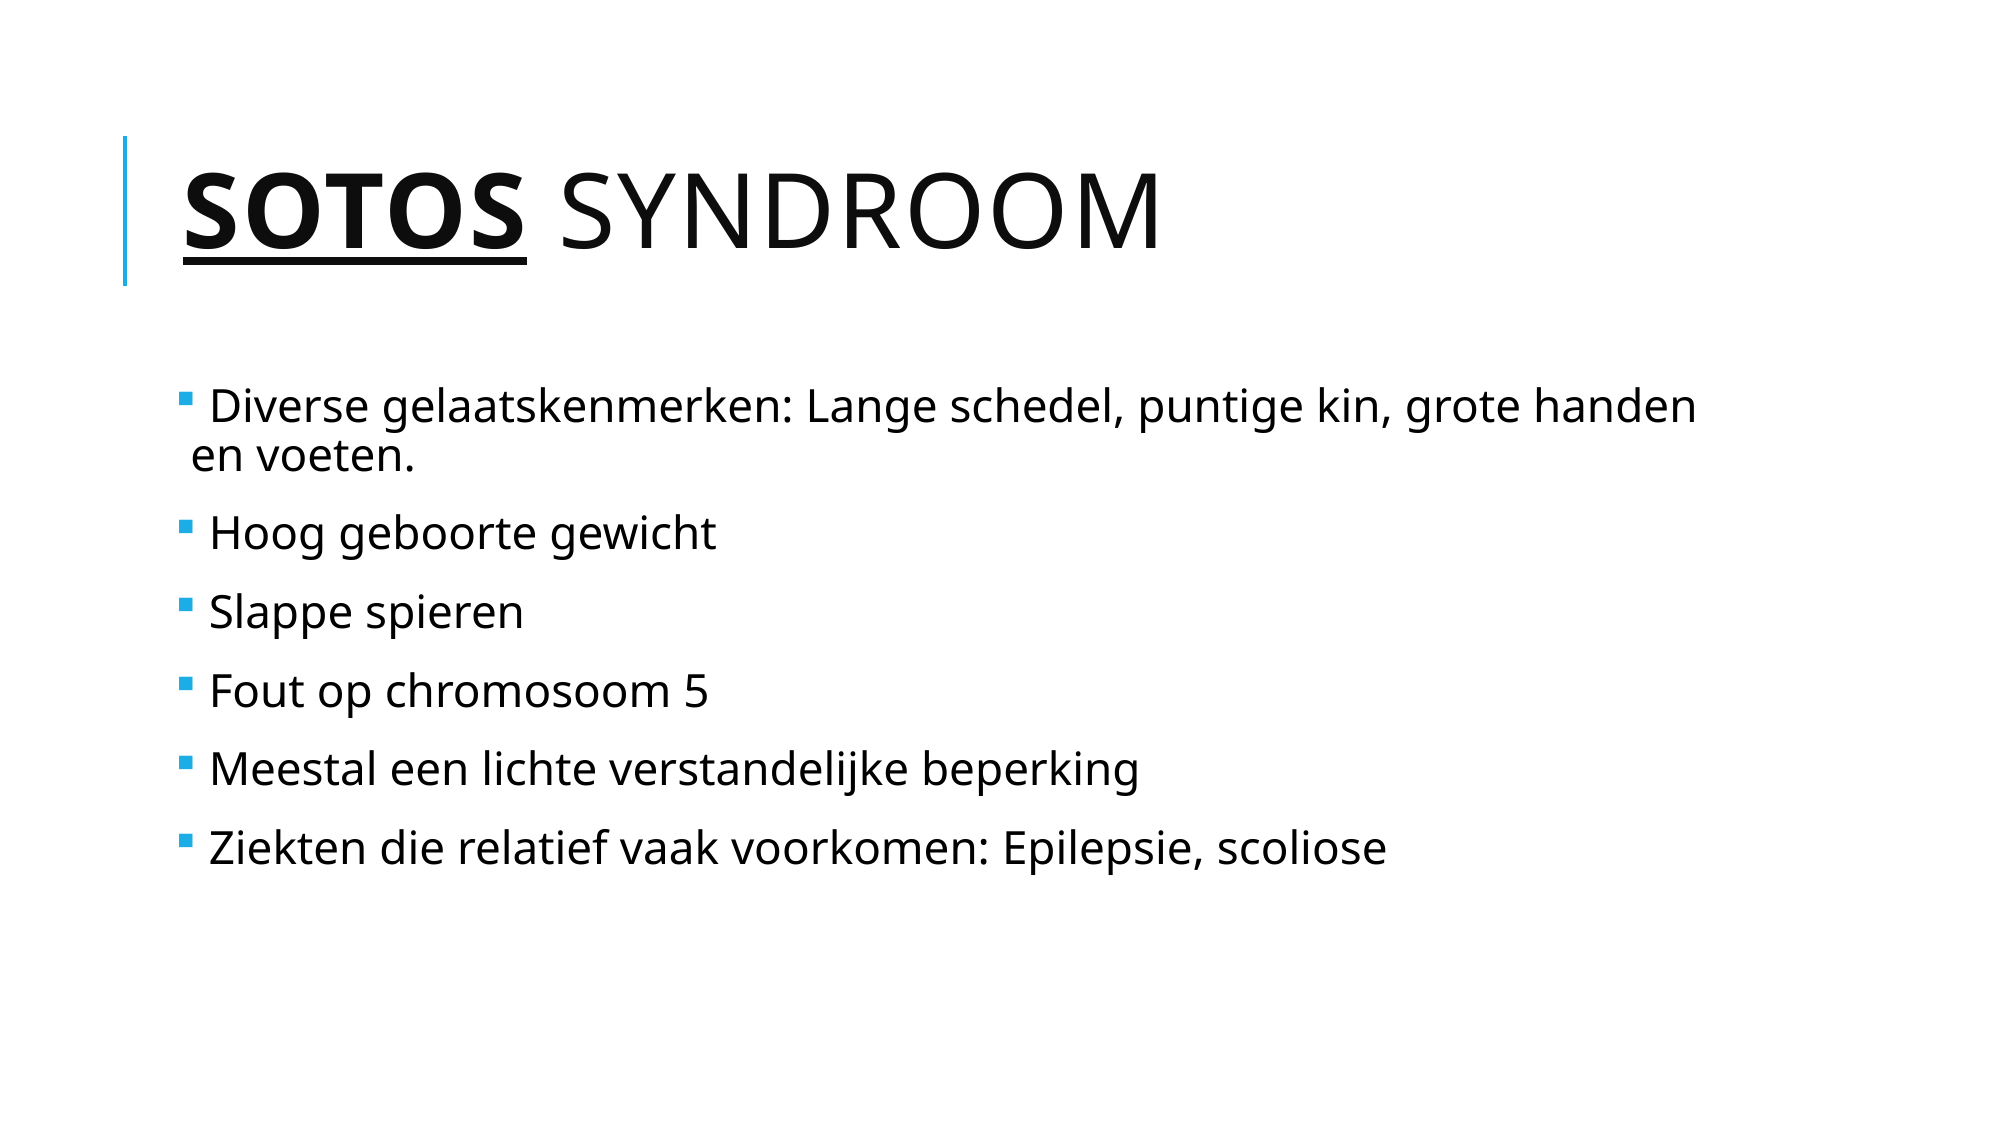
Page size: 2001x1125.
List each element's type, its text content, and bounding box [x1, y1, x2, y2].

list Diverse gelaatskenmerken: Lange schedel, puntige kin, grote handen en voeten. Hoog geboorte gewicht Slappe spieren Fout op chromosoom 5 Meestal een lichte verstandelijke beperking Ziekten die relatief vaak voorkomen: Epilepsie, scoliose [168, 375, 1763, 1035]
title Sotos syndroom [168, 96, 1763, 342]
